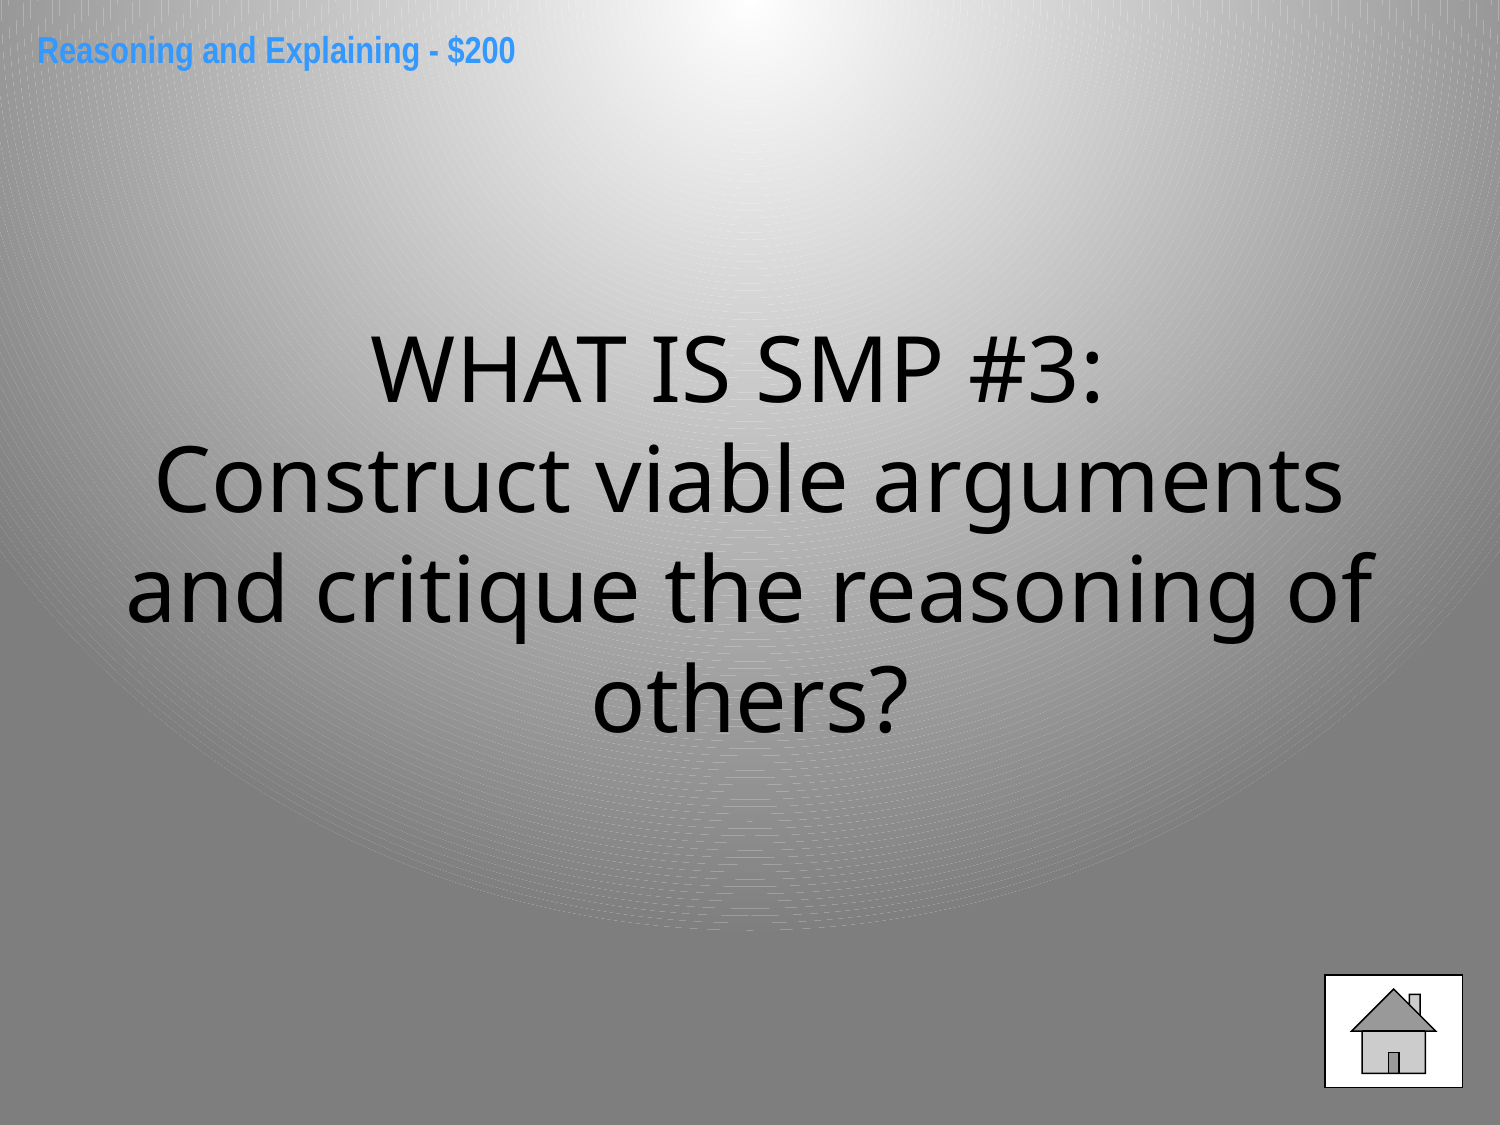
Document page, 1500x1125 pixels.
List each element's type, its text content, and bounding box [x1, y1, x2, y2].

text_box [1324, 975, 1463, 1088]
text_box Reasoning and Explaining - $200 [22, 18, 1025, 94]
text_box WHAT IS SMP #3: Construct viable arguments and critique the reasoning of others? [74, 162, 1425, 900]
